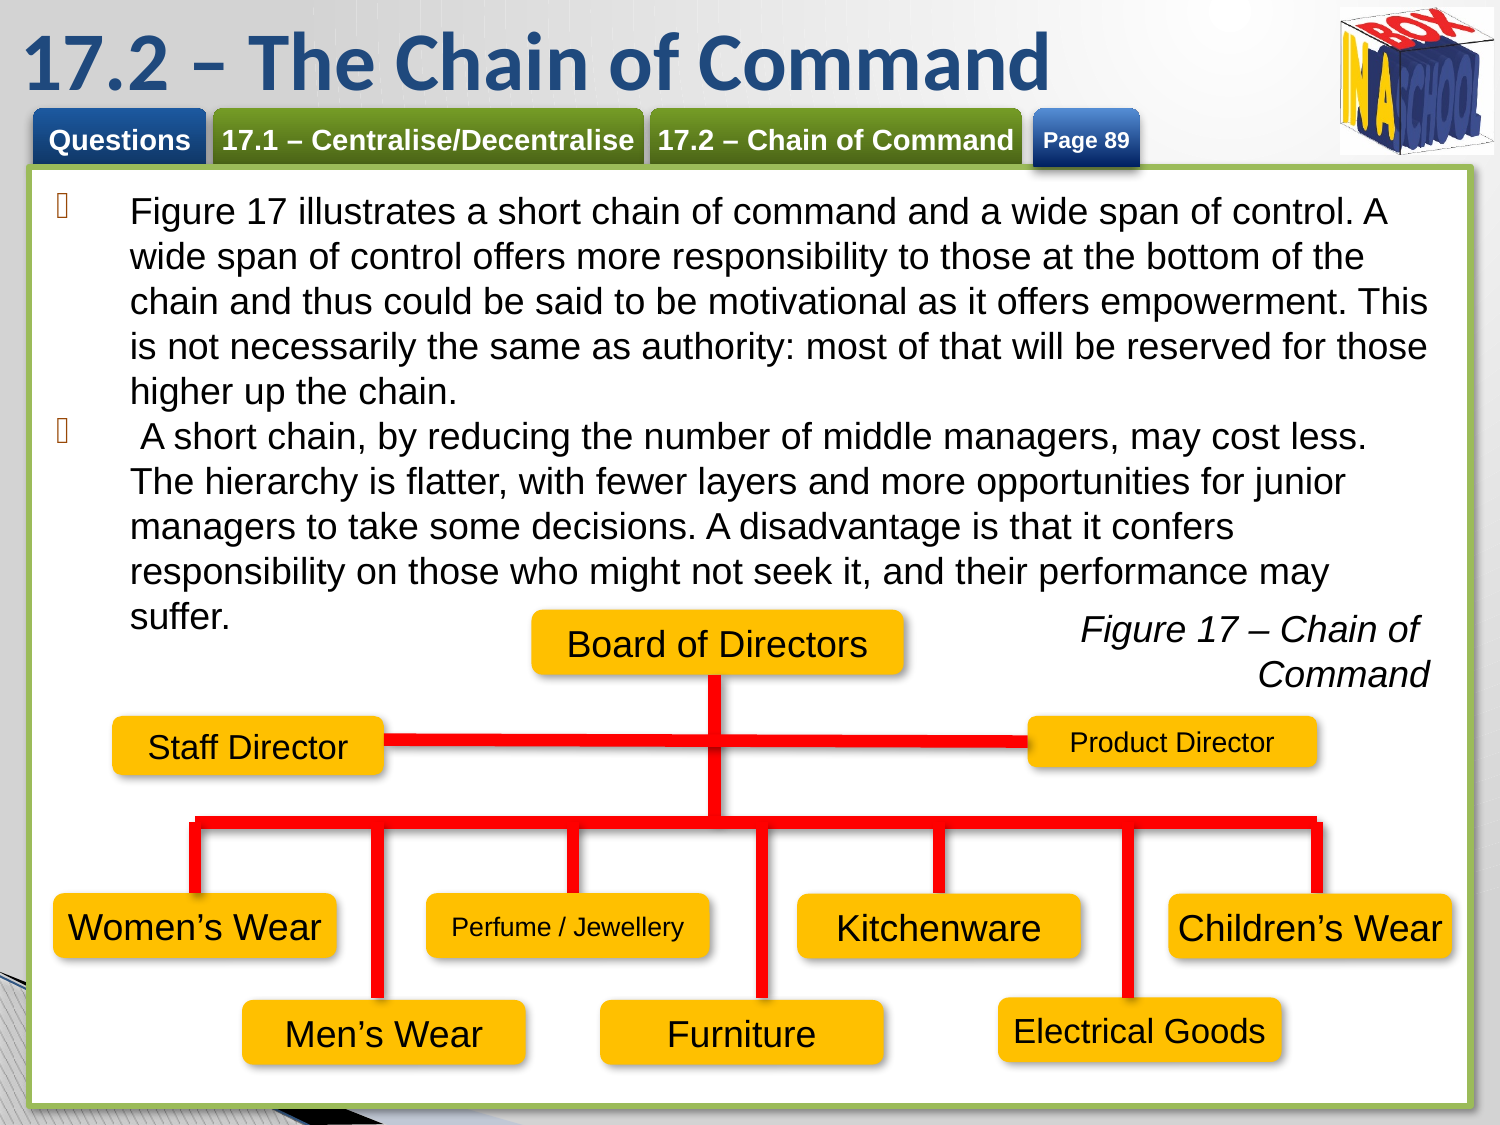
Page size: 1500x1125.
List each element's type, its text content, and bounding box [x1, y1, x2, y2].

text_box Kitchenware [792, 889, 1086, 963]
text_box Women’s Wear [48, 888, 342, 963]
picture [1340, 7, 1495, 155]
text_box Product Director [1023, 711, 1322, 772]
text_box Figure 17 – Chain of Command [1065, 597, 1445, 703]
text_box Children’s Wear [1163, 889, 1457, 963]
text_box Figure 17 illustrates a short chain of command and a wide span of control. A wide span of control offers more responsibility to those at the bottom of the chain and thus could be said to be motivational as it offers empowerment. This is not necessarily the same as authority: most of that will be reserved for those higher up the chain. A short chain, by reducing the number of middle managers, may cost less. The hierarchy is flatter, with fewer layers and more opportunities for junior managers to take some decisions. A disadvantage is that it confers responsibility on those who might not seek it, and their performance may suffer. [41, 179, 1447, 645]
title 17.2 – The Chain of Command [5, 11, 1270, 102]
text_box Staff Director [107, 711, 389, 780]
picture [281, 1114, 303, 1125]
text_box Men’s Wear [237, 995, 531, 1070]
text_box Page 89 [1033, 108, 1140, 168]
text_box Board of Directors [526, 605, 909, 680]
text_box Electrical Goods [993, 992, 1287, 1067]
text_box Furniture [595, 995, 889, 1070]
text_box Perfume / Jewellery [421, 888, 715, 963]
